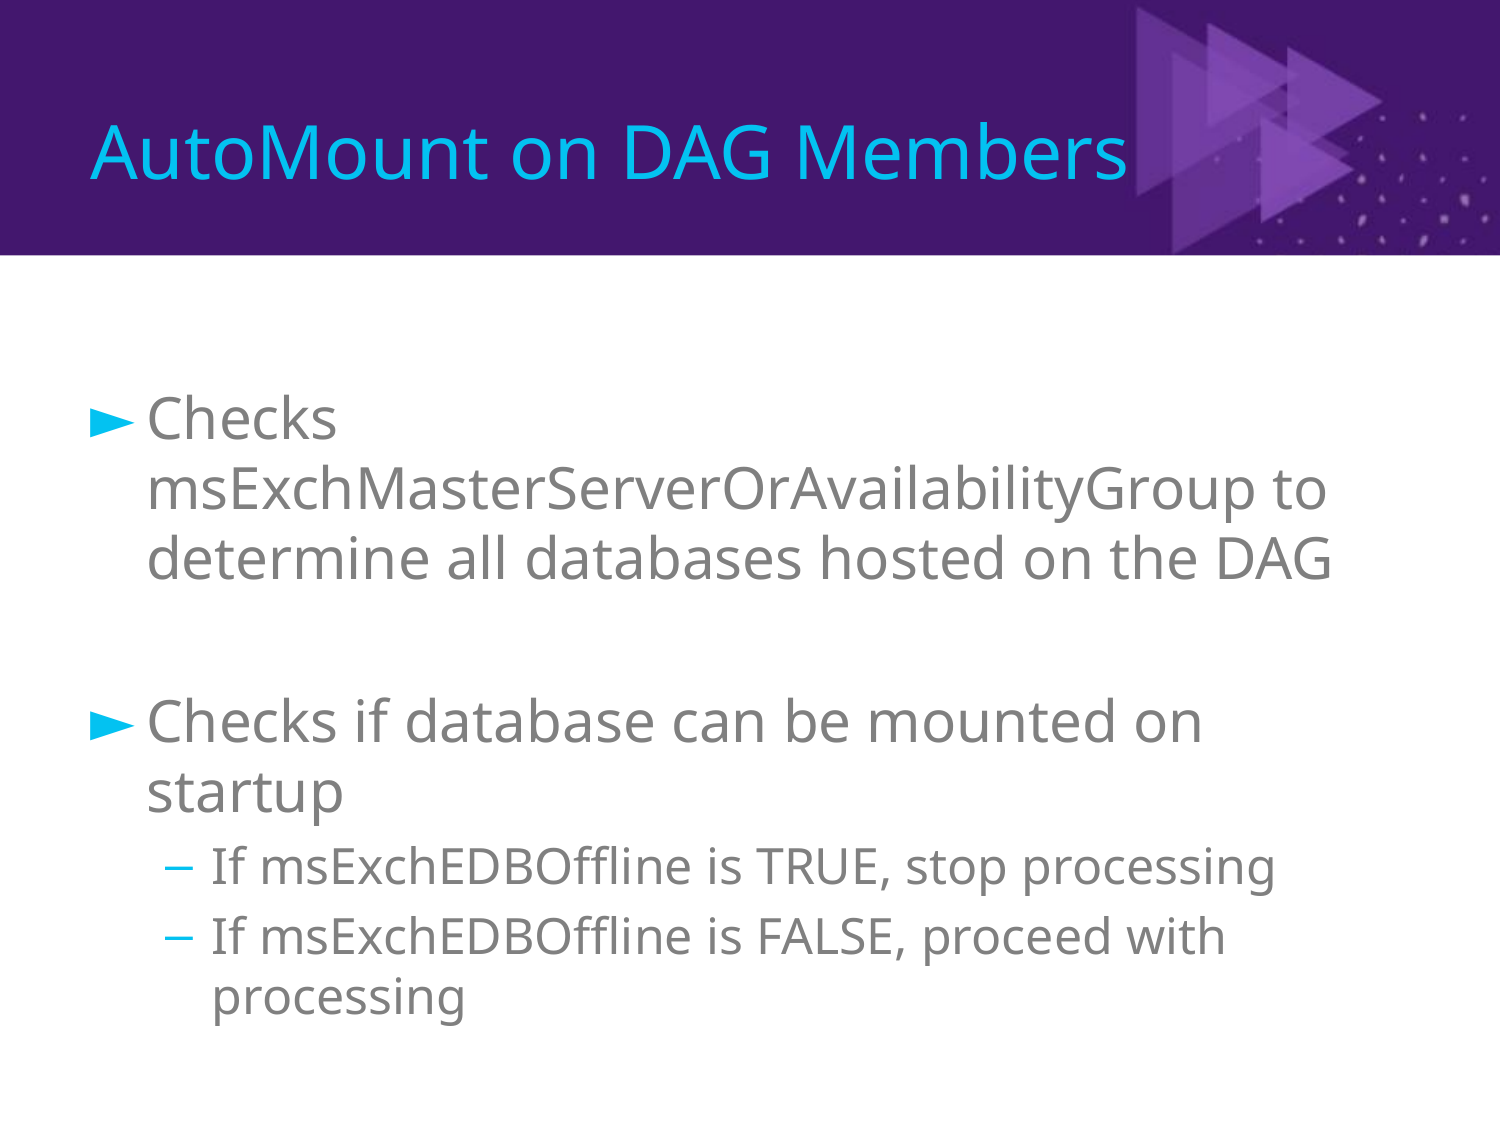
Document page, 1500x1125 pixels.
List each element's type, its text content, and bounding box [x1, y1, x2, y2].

title AutoMount on DAG Members [75, 56, 1425, 244]
list Checks msExchMasterServerOrAvailabilityGroup to determine all databases hosted on the DAG Checks if database can be mounted on startup If msExchEDBOffline is TRUE, stop processing If msExchEDBOffline is FALSE, proceed with processing [75, 373, 1425, 1005]
picture [0, 0, 1500, 255]
